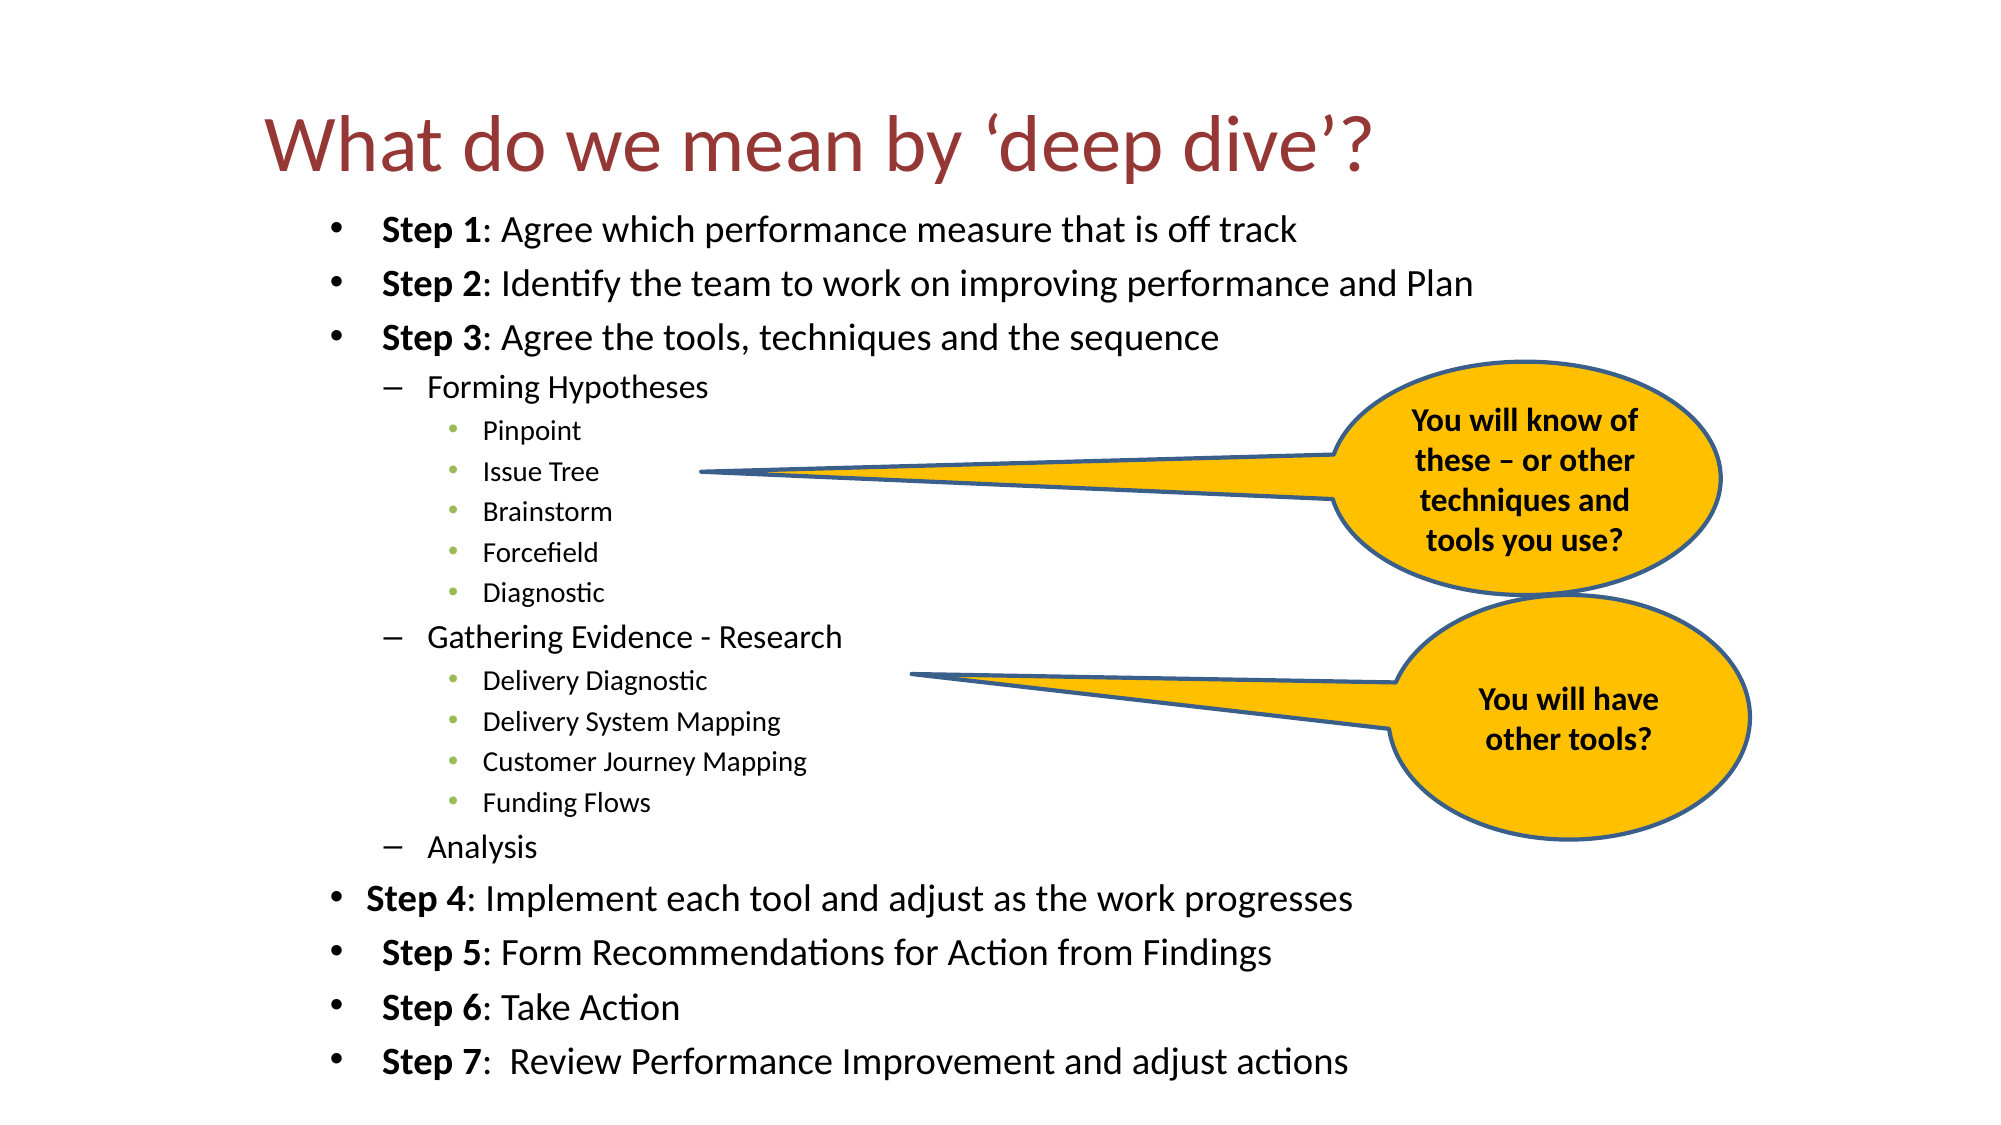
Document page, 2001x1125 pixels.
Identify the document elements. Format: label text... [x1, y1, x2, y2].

text_box You will have other tools? [909, 592, 1753, 842]
title What do we mean by ‘deep dive’? [249, 45, 1500, 233]
list Step 1: Agree which performance measure that is off track Step 2: Identify the team to work on improving performance and Plan Step 3: Agree the tools, techniques and the sequence Forming Hypotheses Pinpoint Issue Tree Brainstorm Forcefield Diagnostic Gathering Evidence - Research Delivery Diagnostic Delivery System Mapping Customer Journey Mapping Funding Flows Analysis Step 4: Implement each tool and adjust as the work progresses Step 5: Form Recommendations for Action from Findings Step 6: Take Action Step 7: Review Performance Improvement and adjust actions [314, 196, 1691, 1094]
text_box You will know of these – or other techniques and tools you use? [699, 359, 1723, 598]
